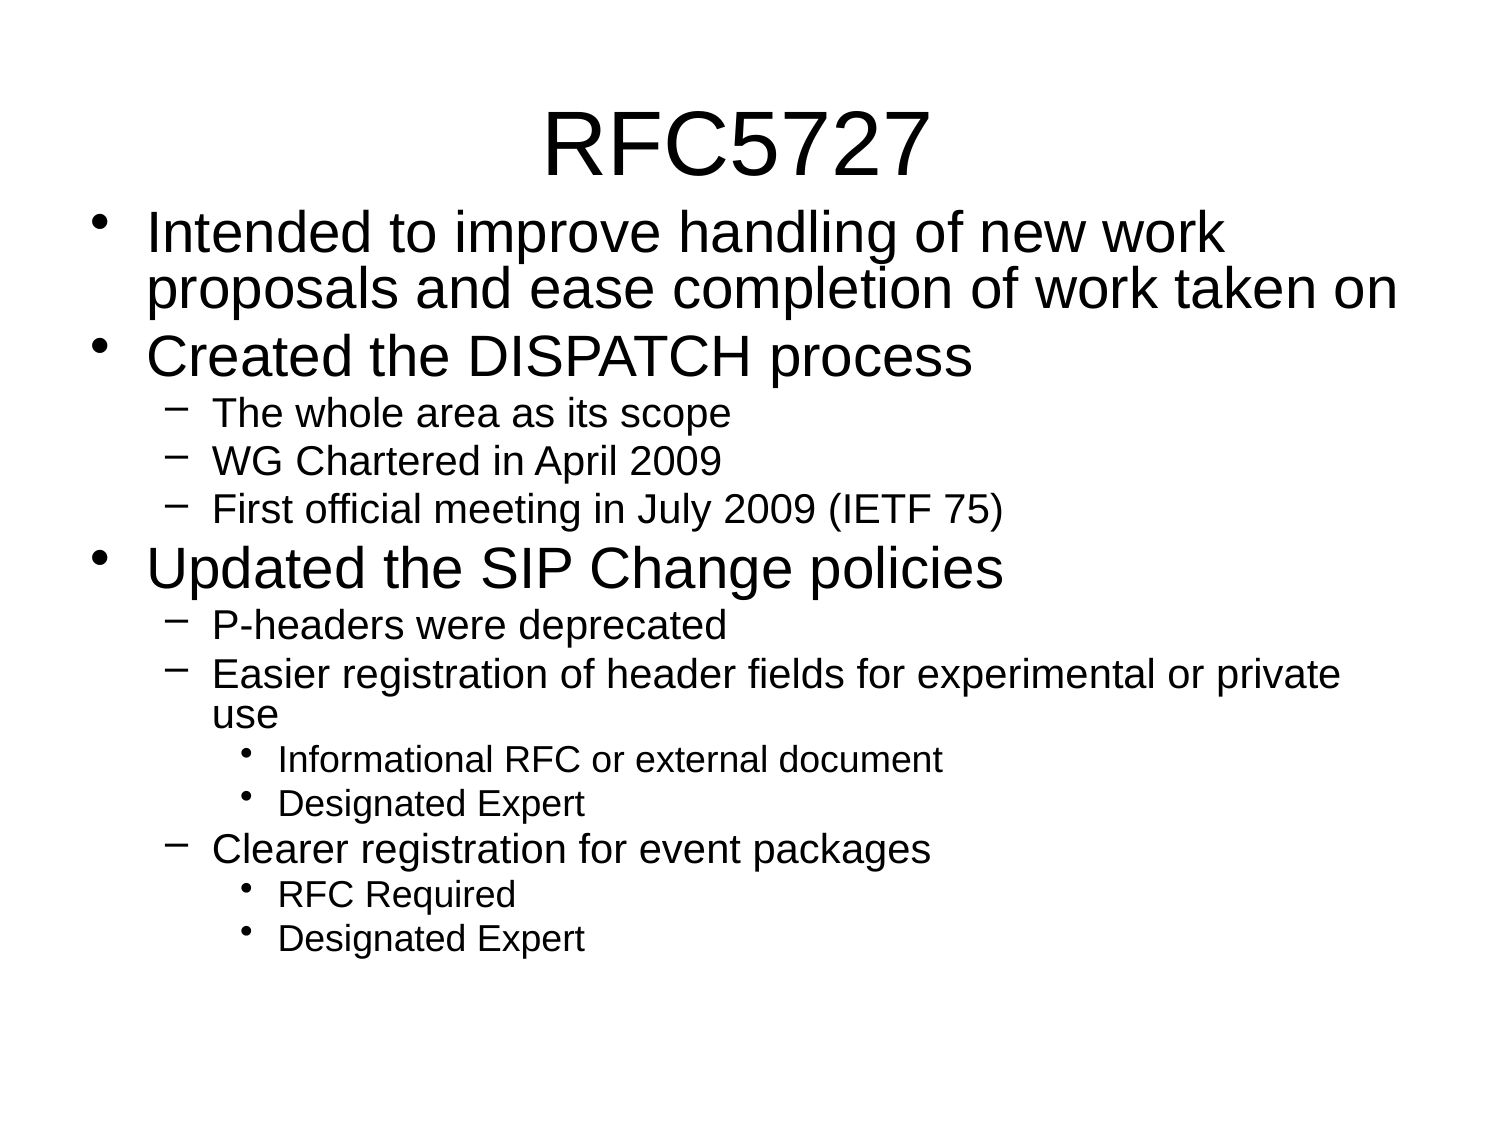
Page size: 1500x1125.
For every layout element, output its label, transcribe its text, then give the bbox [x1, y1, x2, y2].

list Intended to improve handling of new work proposals and ease completion of work taken on Created the DISPATCH process The whole area as its scope WG Chartered in April 2009 First official meeting in July 2009 (IETF 75) Updated the SIP Change policies P-headers were deprecated Easier registration of header fields for experimental or private use Informational RFC or external document Designated Expert Clearer registration for event packages RFC Required Designated Expert [75, 200, 1425, 943]
title RFC5727 [75, 45, 1425, 200]
